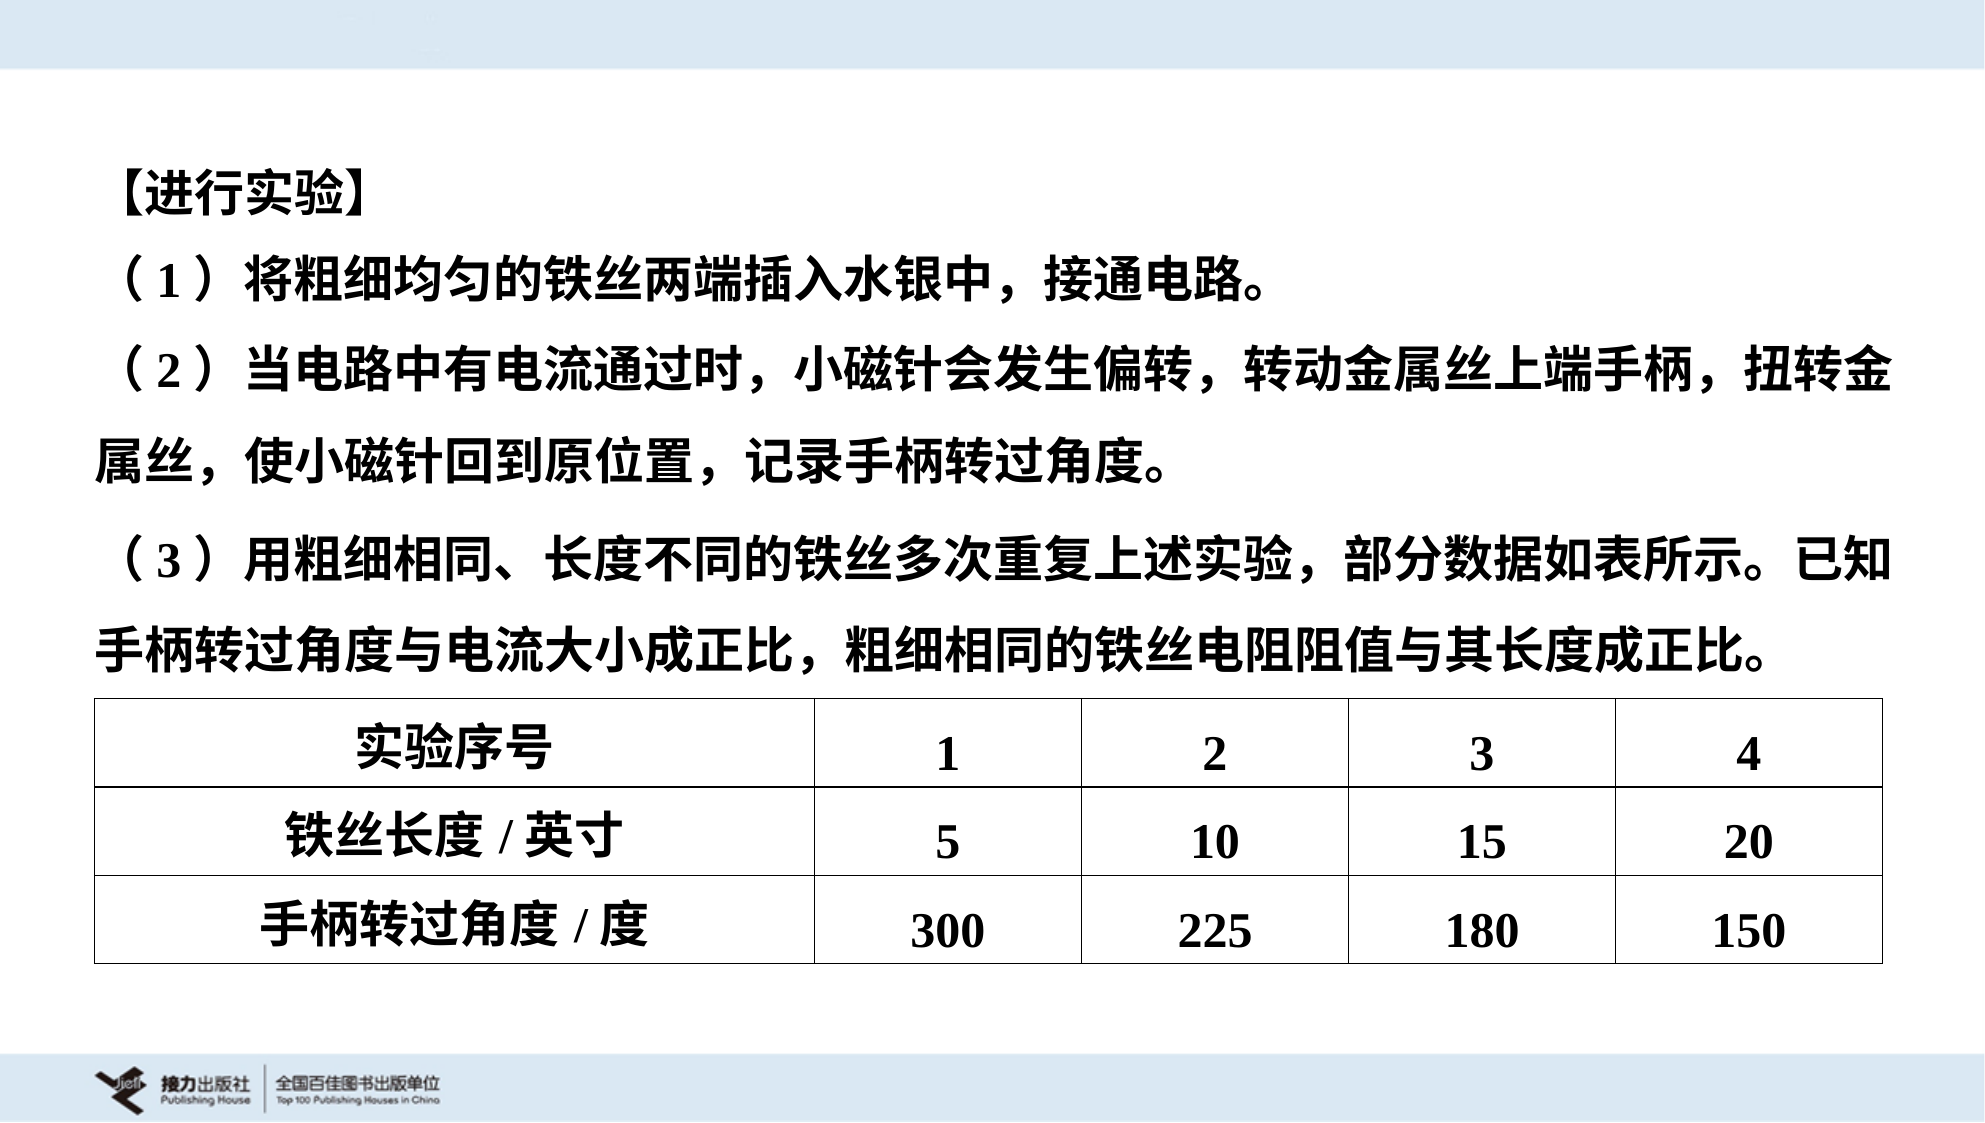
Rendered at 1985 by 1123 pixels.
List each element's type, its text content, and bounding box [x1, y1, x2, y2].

table_cell 20 [1616, 788, 1882, 875]
table_header 1 [815, 699, 1081, 786]
picture [0, 0, 1985, 1122]
table_cell 15 [1349, 788, 1615, 875]
text_box （1）将粗细均匀的铁丝两端插入水银中，接通电路。 [94, 220, 1892, 305]
text_box （3）用粗细相同、长度不同的铁丝多次重复上述实验，部分数据如表所示。已知 手柄转过角度与电流大小成正比，粗细相同的铁丝电阻阻值与其长度成正比。 [94, 495, 1892, 679]
table_cell 180 [1349, 876, 1615, 963]
table_cell 150 [1616, 876, 1882, 963]
text_box 【进行实验】 [94, 134, 1892, 220]
table_cell 300 [815, 876, 1081, 963]
table_cell 手柄转过角度/度 [95, 876, 814, 963]
table_cell 5 [815, 788, 1081, 875]
table_cell 10 [1082, 788, 1348, 875]
table_header 4 [1616, 699, 1882, 786]
table_cell 铁丝长度/英寸 [95, 788, 814, 875]
table_header 实验序号 [95, 699, 814, 786]
text_box （2）当电路中有电流通过时，小磁针会发生偏转，转动金属丝上端手柄，扭转金 属丝，使小磁针回到原位置，记录手柄转过角度。 [94, 305, 1892, 490]
table_cell 225 [1082, 876, 1348, 963]
table_header 3 [1349, 699, 1615, 786]
table_header 2 [1082, 699, 1348, 786]
